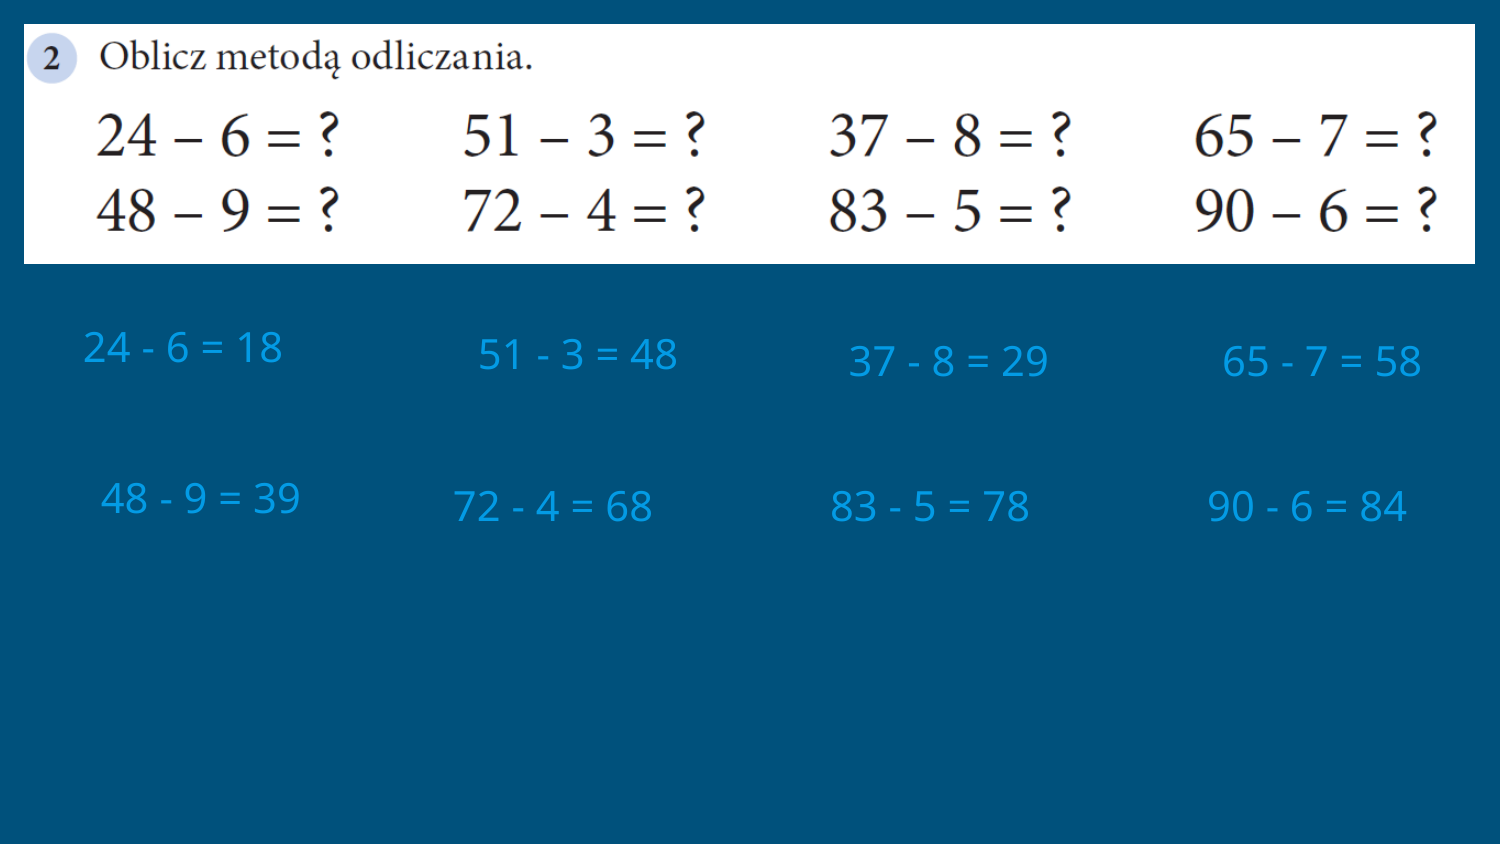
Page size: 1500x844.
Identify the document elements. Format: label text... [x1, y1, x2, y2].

picture [25, 25, 1474, 263]
text_box 37 - 8 = 29 [833, 319, 1135, 389]
text_box 90 - 6 = 84 [1192, 464, 1468, 533]
text_box 72 - 4 = 68 [438, 464, 714, 533]
text_box 51 - 3 = 48 [462, 312, 713, 382]
text_box 65 - 7 = 58 [1207, 319, 1468, 389]
text_box 48 - 9 = 39 [85, 456, 361, 526]
text_box 83 - 5 = 78 [815, 464, 1091, 533]
text_box 24 - 6 = 18 [24, 306, 326, 389]
